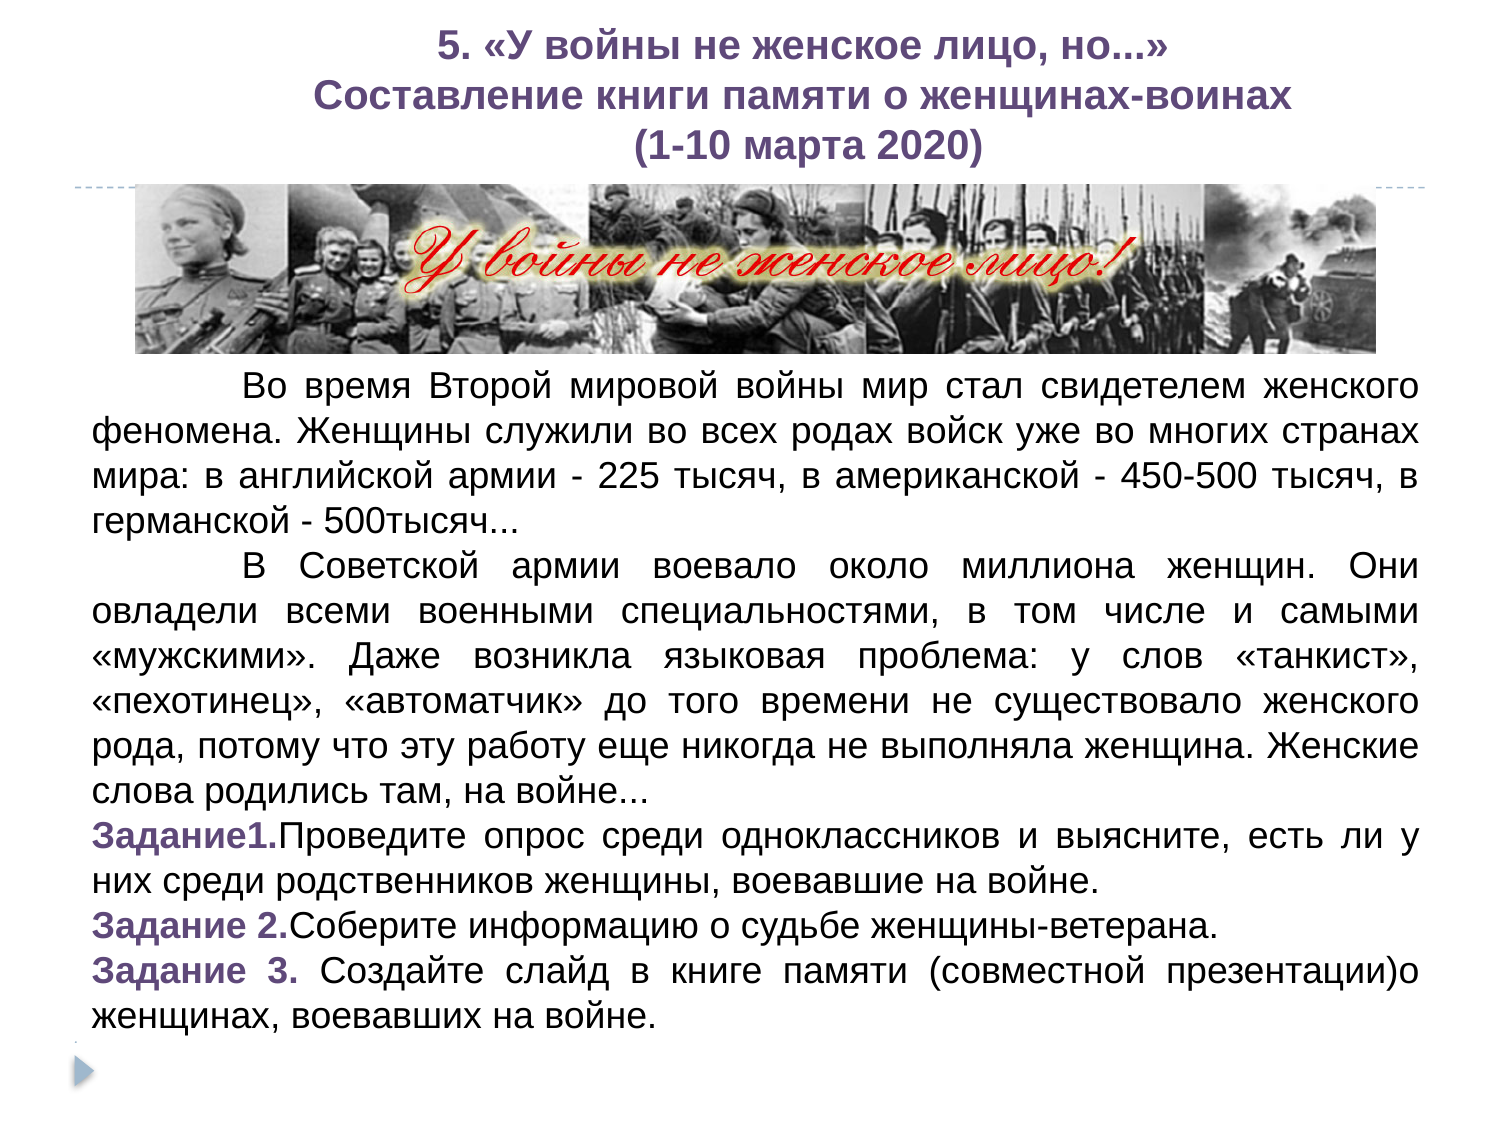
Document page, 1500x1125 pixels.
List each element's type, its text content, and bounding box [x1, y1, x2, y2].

text_box Во время Второй мировой войны мир стал свидетелем женского феномена. Женщины служили во всех родах войск уже во многих странах мира: в английской армии - 225 тысяч, в американской - 450-500 тысяч, в германской - 500тысяч... В Советской армии воевало около миллиона женщин. Они овладели всеми военными специальностями, в том числе и самыми «мужскими». Даже возникла языковая проблема: у слов «танкист», «пехотинец», «автоматчик» до того времени не существовало женского рода, потому что эту работу еще никогда не выполняла женщина. Женские слова родились там, на войне... Задание1.Проведите опрос среди одноклассников и выясните, есть ли у них среди родственников женщины, воевавшие на войне. Задание 2.Соберите информацию о судьбе женщины-ветерана. Задание 3. Создайте слайд в книге памяти (совместной презентации)о женщинах, воевавших на войне. [76, 354, 1436, 1044]
text_box 5. «У войны не женское лицо, но...» Составление книги памяти о женщинах-воинах (1-10 марта 2020) [298, 10, 1308, 184]
picture [135, 184, 1377, 371]
